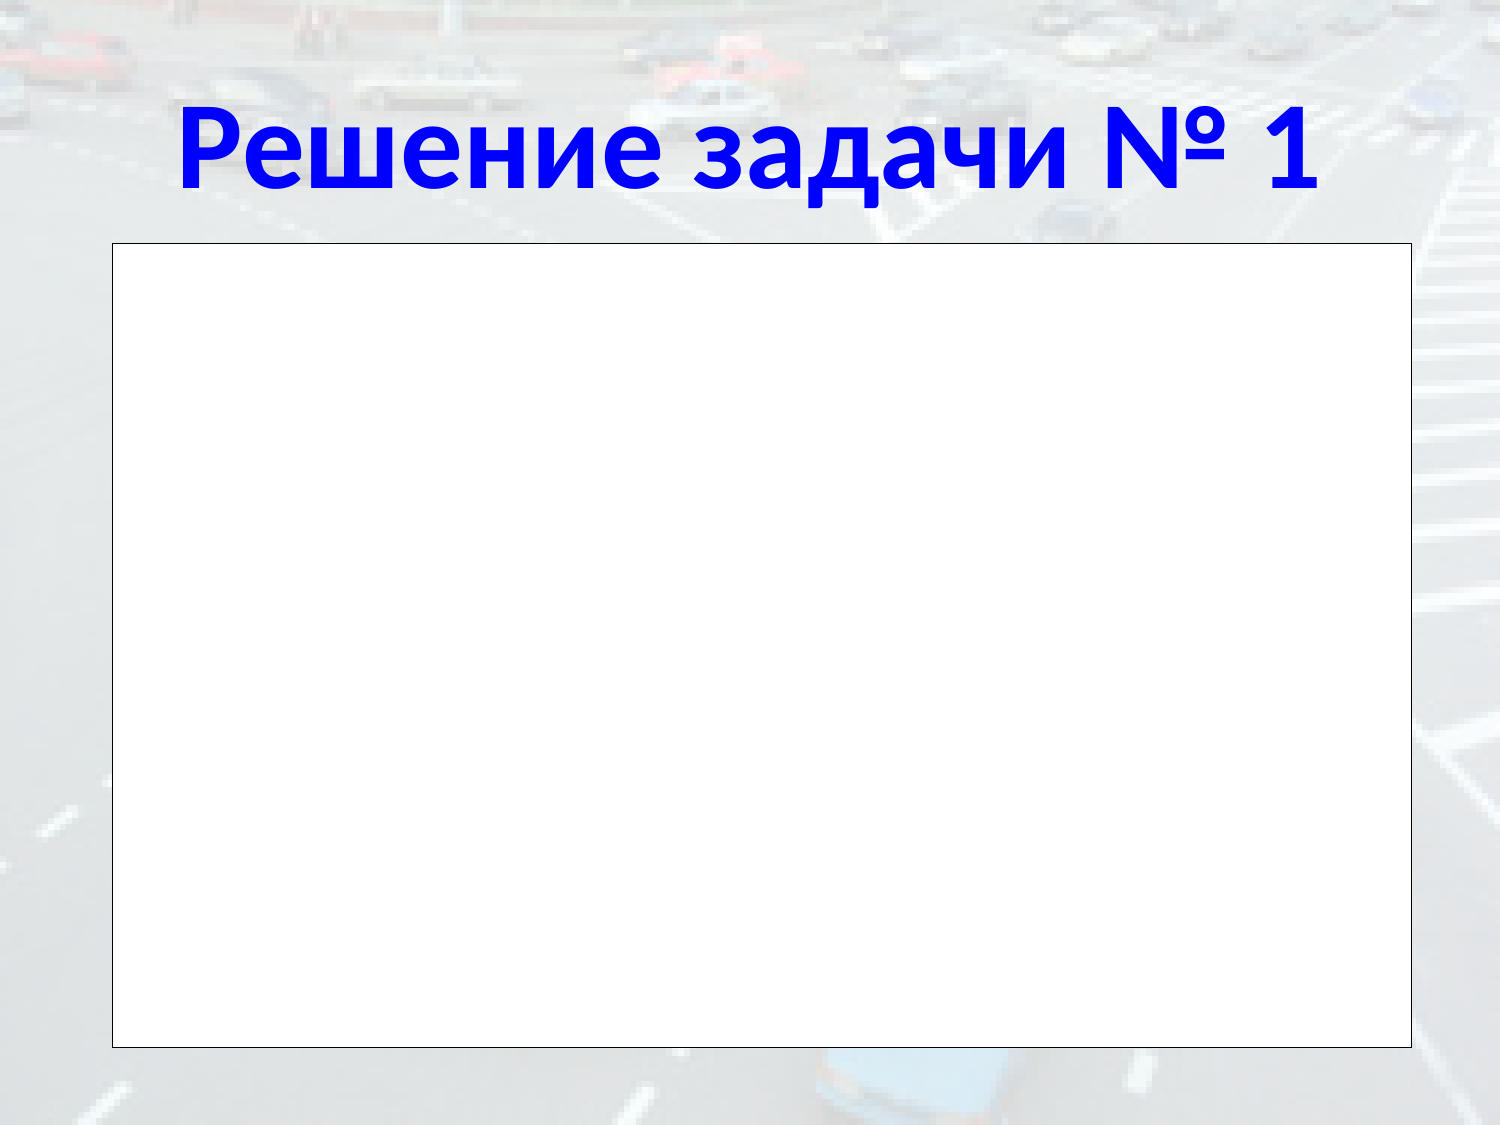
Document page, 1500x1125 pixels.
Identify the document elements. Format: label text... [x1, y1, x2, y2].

title Решение задачи № 1 [74, 44, 1426, 233]
